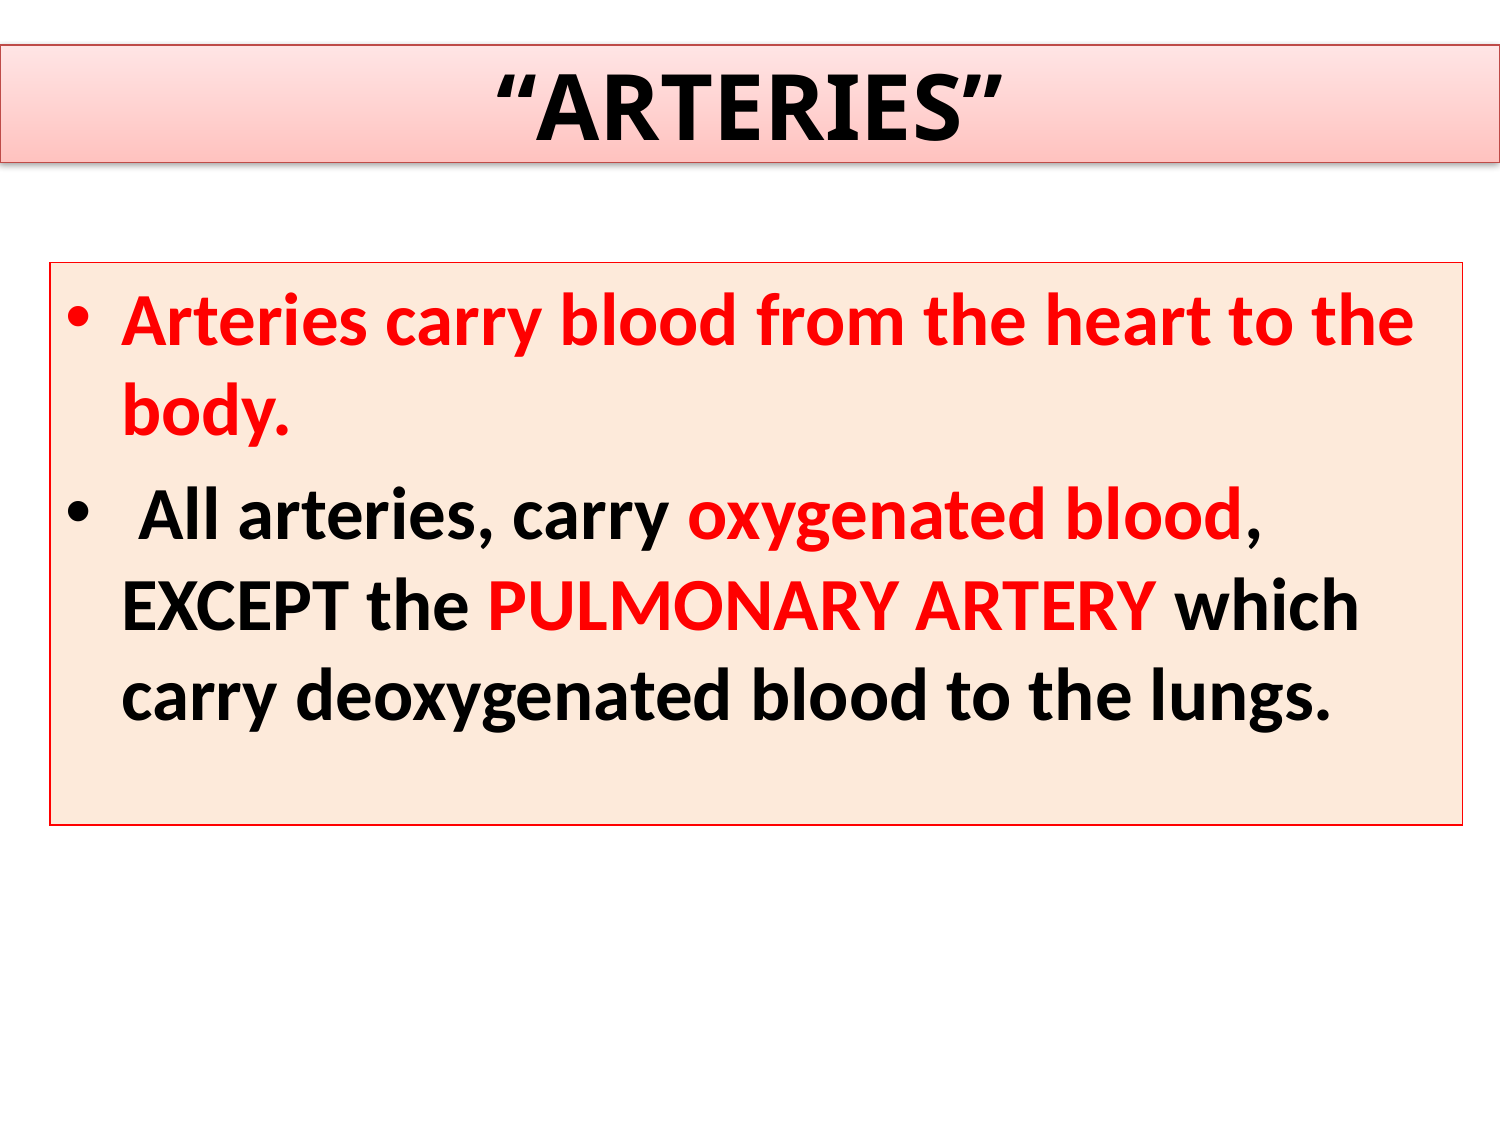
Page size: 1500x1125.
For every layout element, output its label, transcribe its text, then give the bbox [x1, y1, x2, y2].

title “ARTERIES” [0, 44, 1500, 163]
list Arteries carry blood from the heart to the body. All arteries, carry oxygenated blood, EXCEPT the PULMONARY ARTERY which carry deoxygenated blood to the lungs. [49, 262, 1463, 826]
